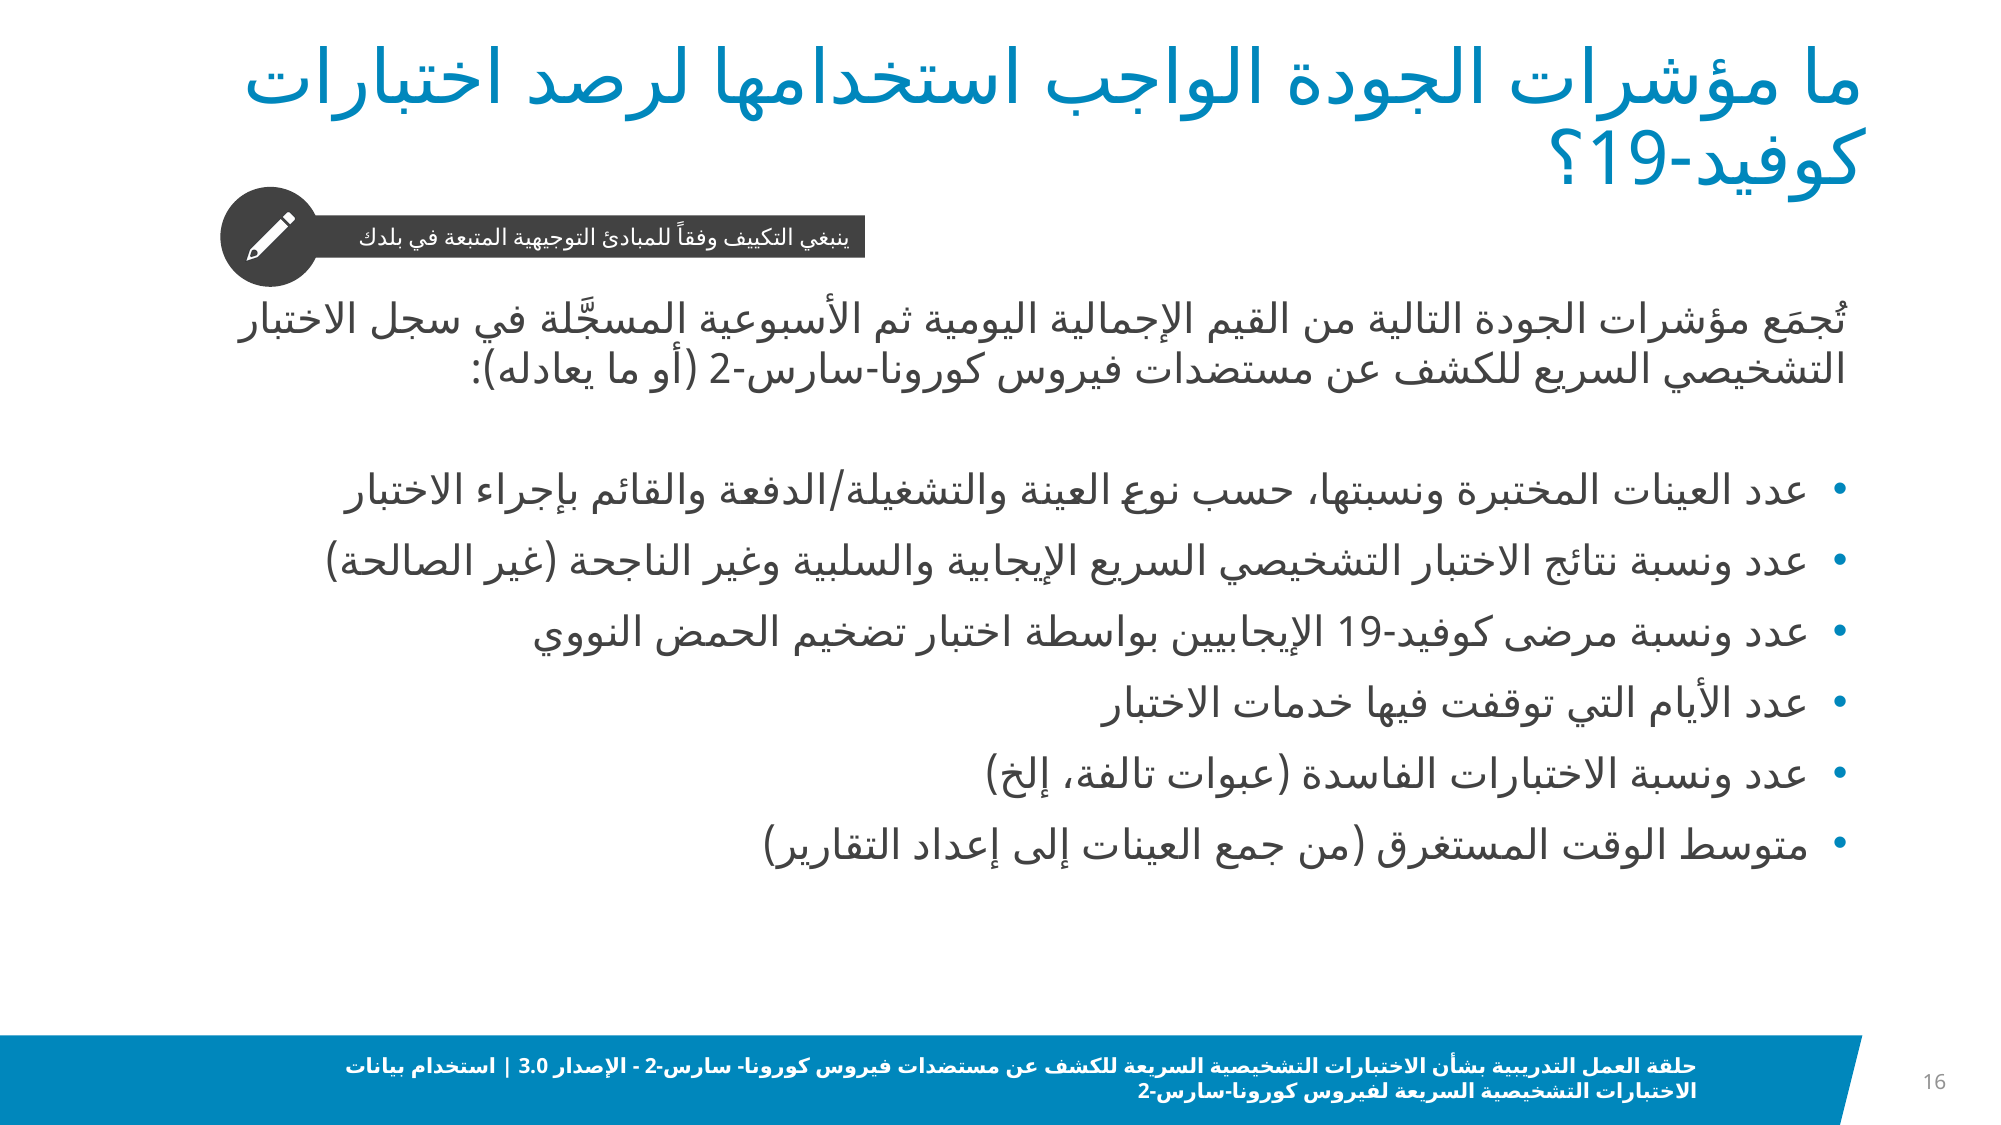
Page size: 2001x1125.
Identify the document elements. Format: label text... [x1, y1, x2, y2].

title ما مؤشرات الجودة الواجب استخدامها لرصد اختبارات كوفيد-19؟ [141, 45, 1867, 201]
footer حلقة العمل التدريبية بشأن الاختبارات التشخيصية السريعة للكشف عن مستضدات فيروس كورونا- سارس-2 - الإصدار 3.0 | استخدام بيانات الاختبارات التشخيصية السريعة لفيروس كورونا-سارس-2 [302, 1036, 1698, 1119]
list تُجمَع مؤشرات الجودة التالية من القيم الإجمالية اليومية ثم الأسبوعية المسجَّلة في سجل الاختبار التشخيصي السريع للكشف عن مستضدات فيروس كورونا-سارس-2 (أو ما يعادله): عدد العينات المختبرة ونسبتها، حسب نوع العينة والتشغيلة/الدفعة والقائم بإجراء الاختبار عدد ونسبة نتائج الاختبار التشخيصي السريع الإيجابية والسلبية وغير الناجحة (غير الصالحة) عدد ونسبة مرضى كوفيد-19 الإيجابيين بواسطة اختبار تضخيم الحمض النووي عدد الأيام التي توقفت فيها خدمات الاختبار عدد ونسبة الاختبارات الفاسدة (عبوات تالفة، إلخ) متوسط الوقت المستغرق (من جمع العينات إلى إعداد التقارير) [137, 284, 1863, 1014]
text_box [221, 187, 866, 286]
slide_number 16 [1862, 1035, 1947, 1125]
